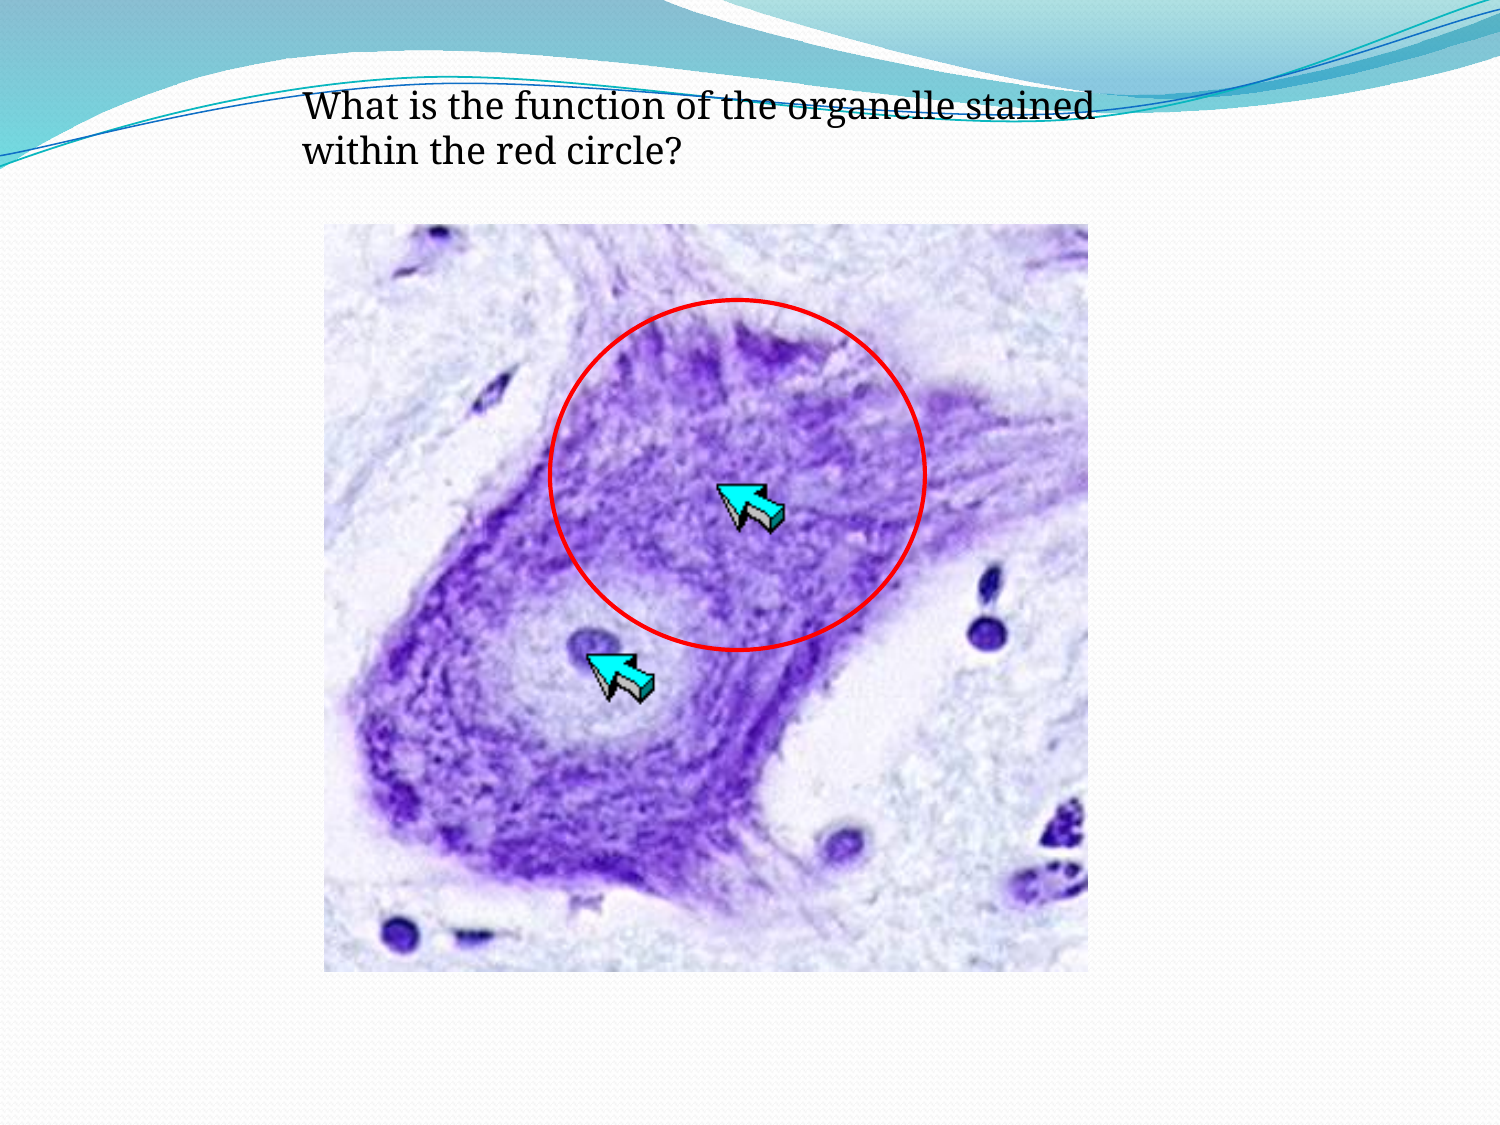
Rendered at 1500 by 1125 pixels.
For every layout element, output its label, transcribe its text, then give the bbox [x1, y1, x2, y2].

text_box What is the function of the organelle stained within the red circle? [287, 74, 1113, 180]
picture [324, 224, 1088, 973]
